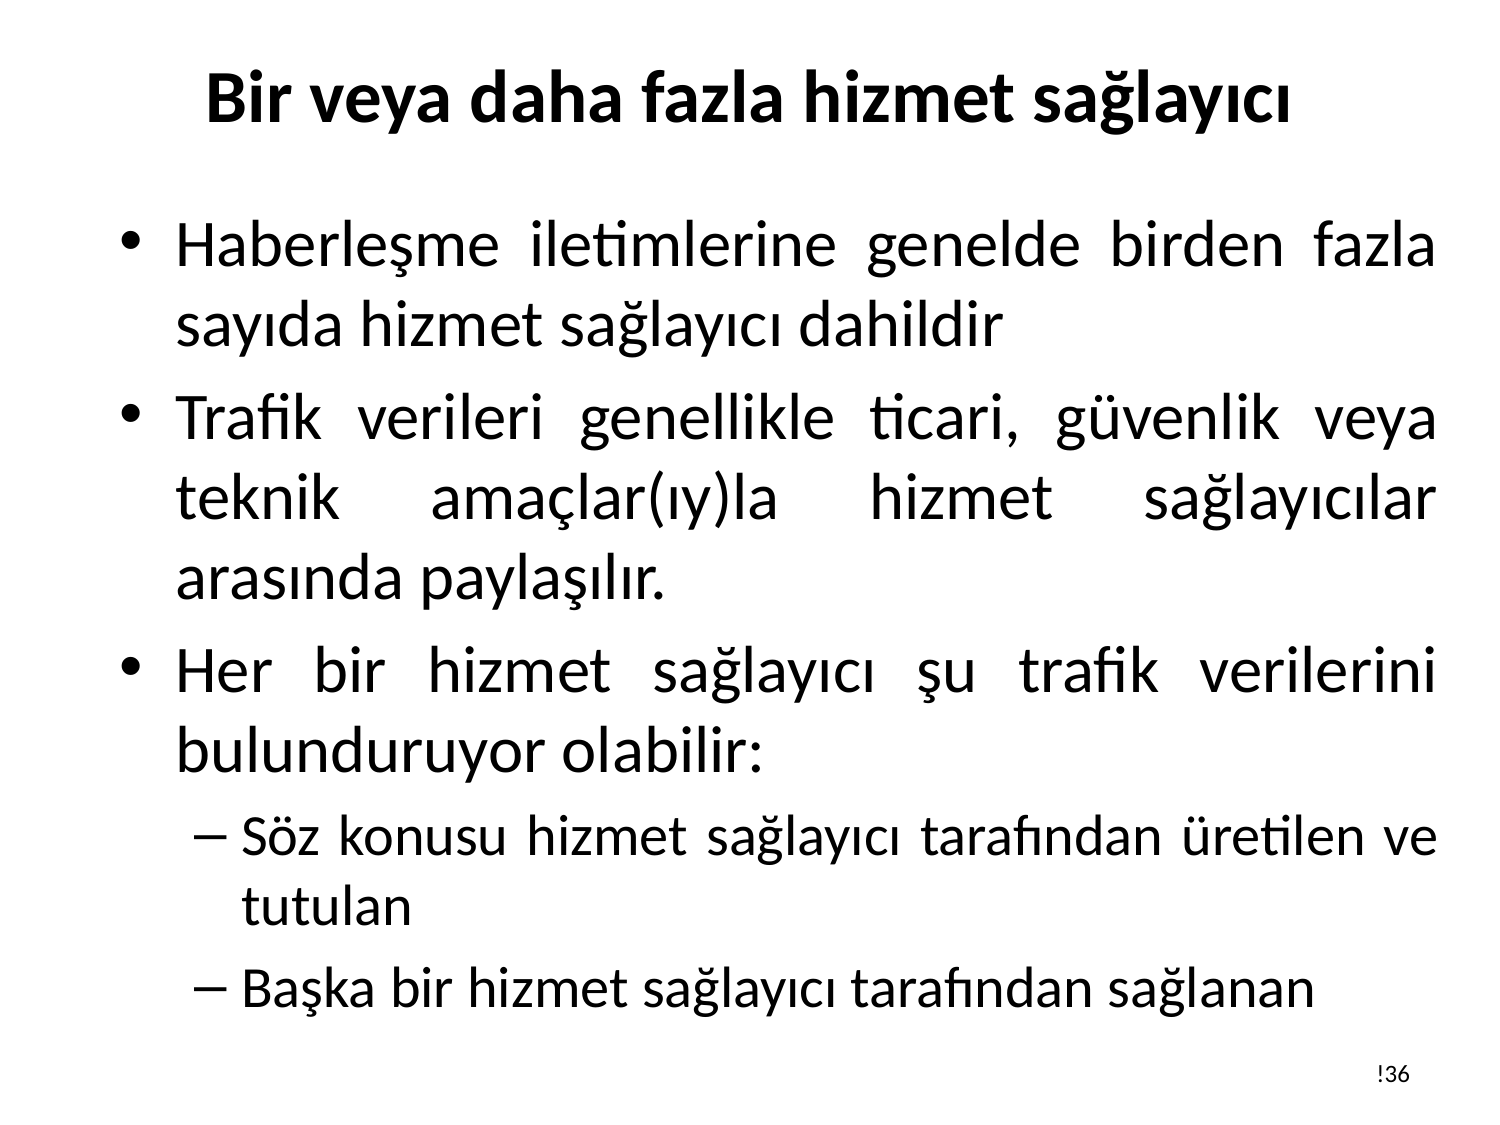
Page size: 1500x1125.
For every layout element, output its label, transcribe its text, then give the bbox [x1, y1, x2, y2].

slide_number !36 [1074, 1042, 1425, 1103]
list Haberleşme iletimlerine genelde birden fazla sayıda hizmet sağlayıcı dahildir Trafik verileri genellikle ticari, güvenlik veya teknik amaçlar(ıy)la hizmet sağlayıcılar arasında paylaşılır. Her bir hizmet sağlayıcı şu trafik verilerini bulunduruyor olabilir: Söz konusu hizmet sağlayıcı tarafından üretilen ve tutulan Başka bir hizmet sağlayıcı tarafından sağlanan [103, 191, 1455, 935]
title Bir veya daha fazla hizmet sağlayıcı [74, 0, 1426, 187]
